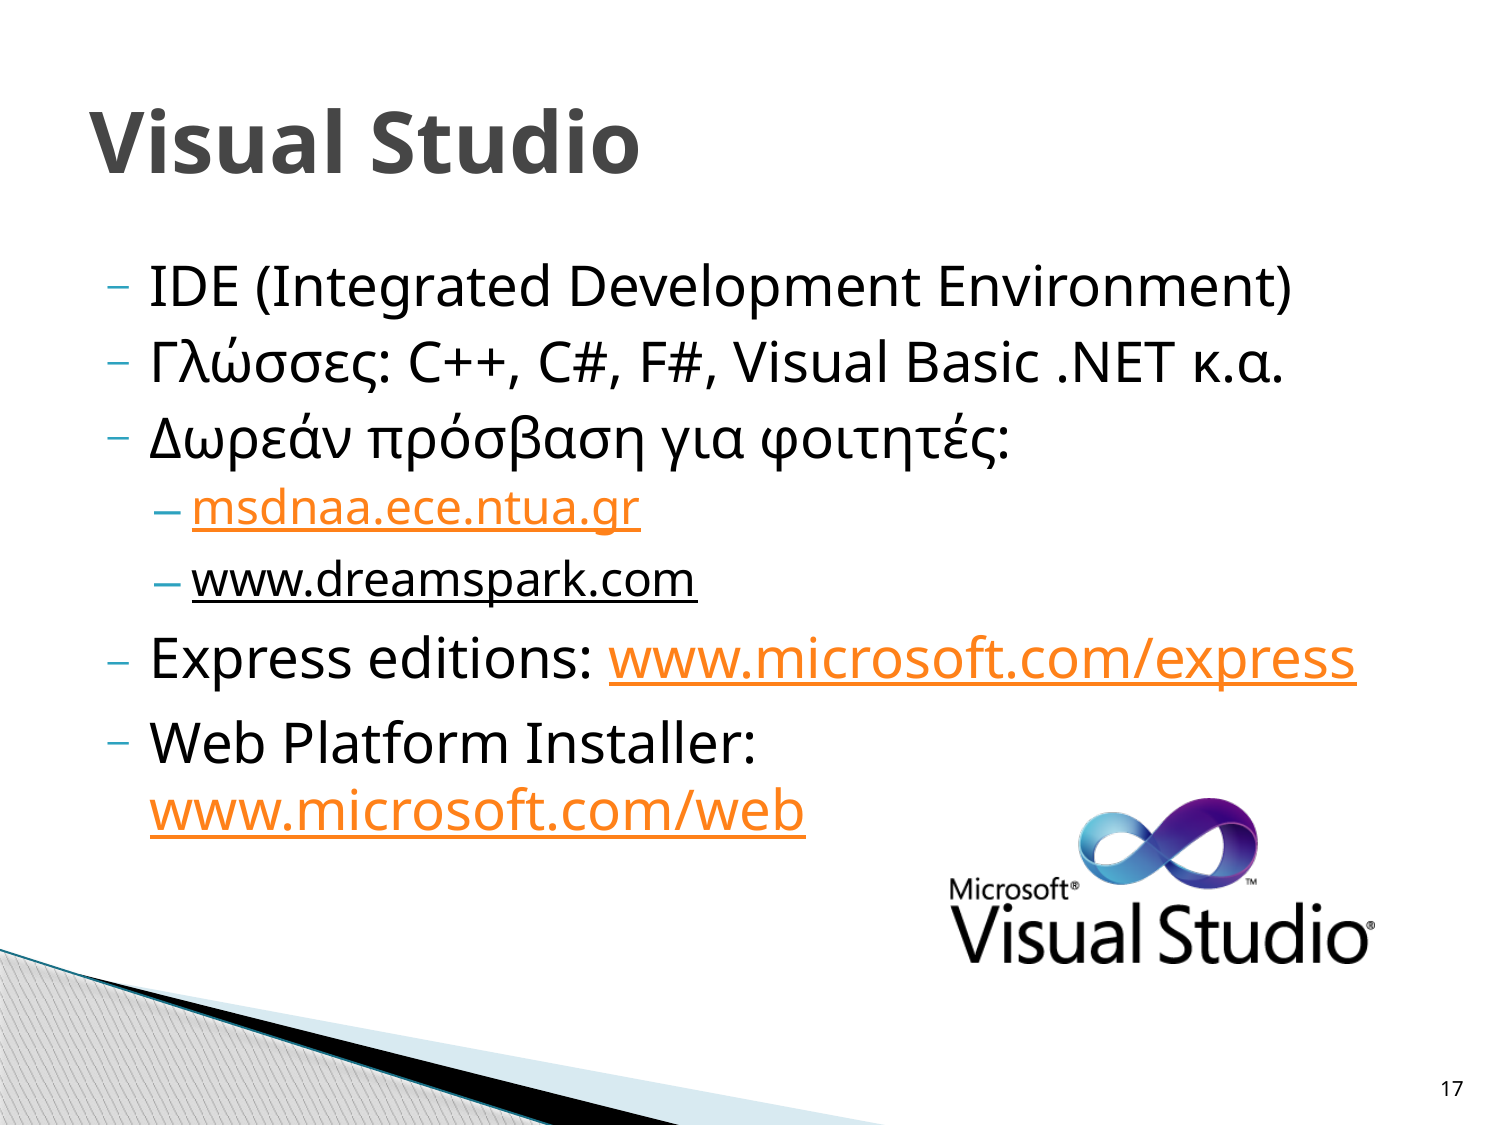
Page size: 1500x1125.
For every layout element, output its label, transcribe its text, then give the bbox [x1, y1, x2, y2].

slide_number 17 [1418, 1051, 1479, 1112]
list IDE (Integrated Development Environment) Γλώσσες: C++, C#, F#, Visual Basic .NET κ.α. Δωρεάν πρόσβαση για φοιτητές: msdnaa.ece.ntua.gr www.dreamspark.com Express editions: www.microsoft.com/express Web Platform Installer: www.microsoft.com/web [75, 243, 1425, 986]
title Visual Studio [75, 45, 1425, 233]
picture [950, 798, 1376, 965]
